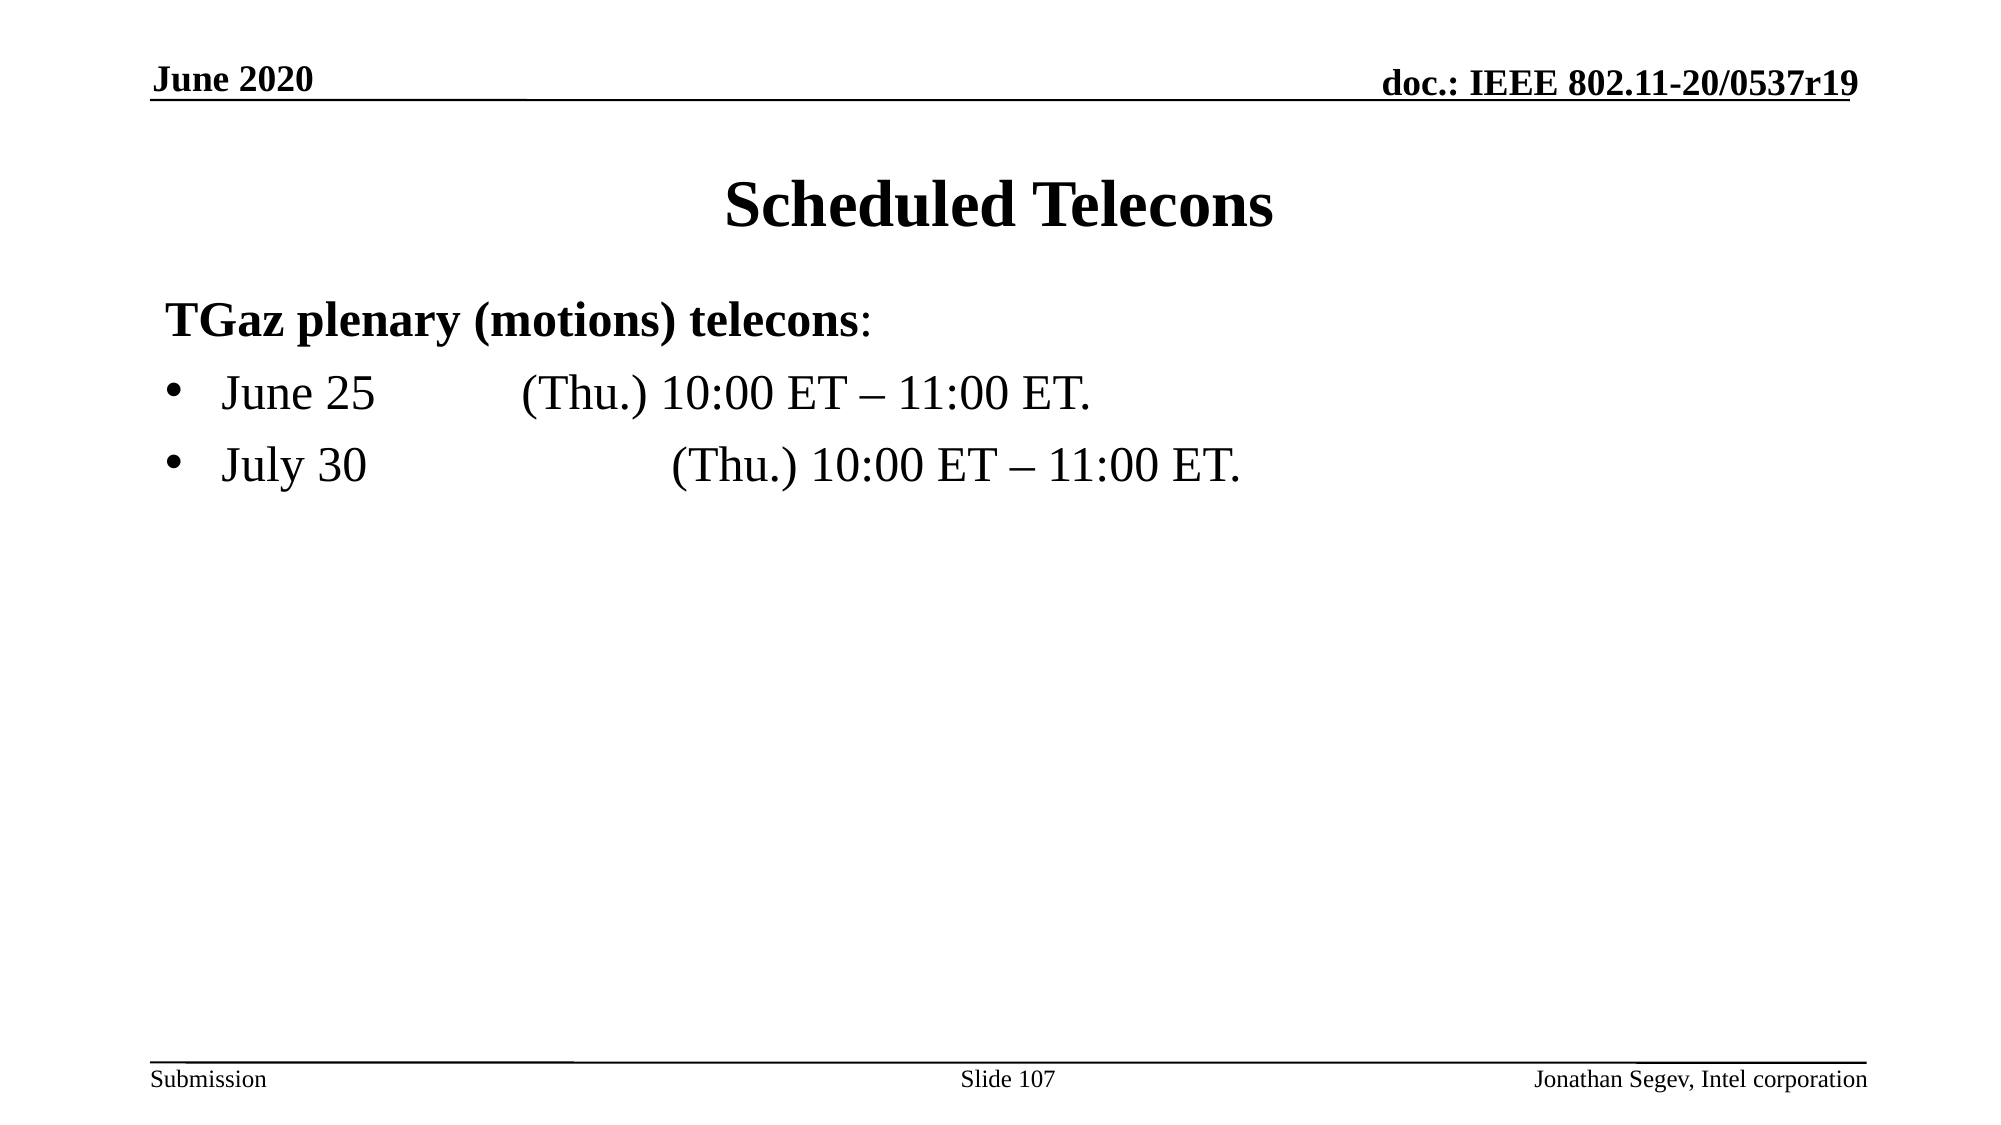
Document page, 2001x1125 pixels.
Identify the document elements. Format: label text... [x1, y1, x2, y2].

list TGaz plenary (motions) telecons: June 25 (Thu.) 10:00 ET – 11:00 ET. July 30 (Thu.) 10:00 ET – 11:00 ET. [149, 278, 1850, 670]
slide_number Slide 107 [950, 1061, 1067, 1123]
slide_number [152, 54, 563, 100]
footer Jonathan Segev, Intel corporation [1171, 1061, 1869, 1093]
title Scheduled Telecons [149, 112, 1850, 278]
